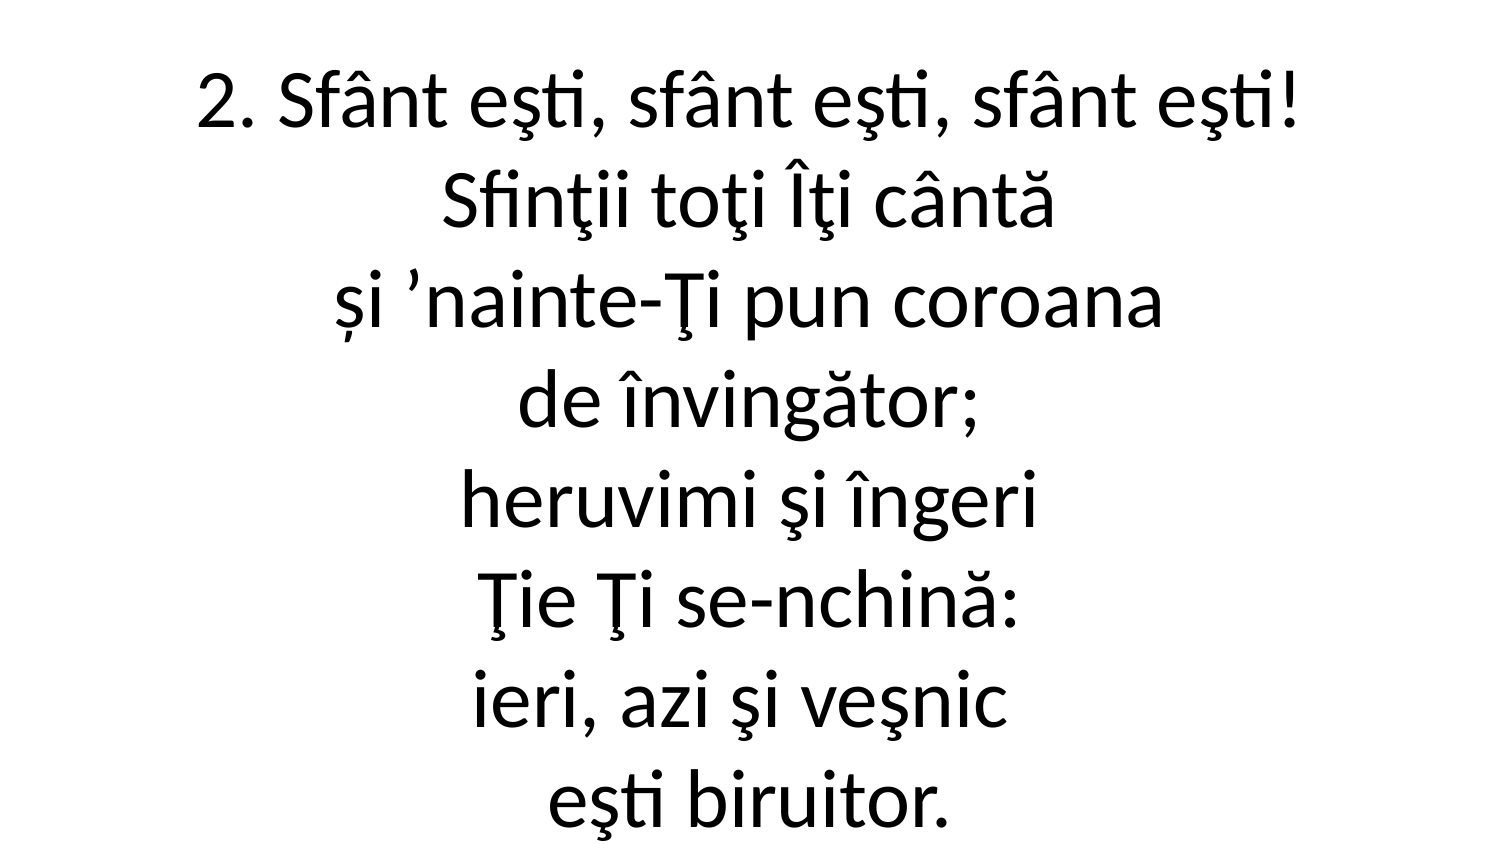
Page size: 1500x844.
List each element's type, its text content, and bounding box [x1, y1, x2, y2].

text_box 2. Sfânt eşti, sfânt eşti, sfânt eşti! Sfinţii toţi Îţi cântă și ʼnainte-Ţi pun coroana de învingător; heruvimi şi îngeri Ţie Ţi se-nchină: ieri, azi şi veşnic eşti biruitor. [180, 0, 1320, 844]
